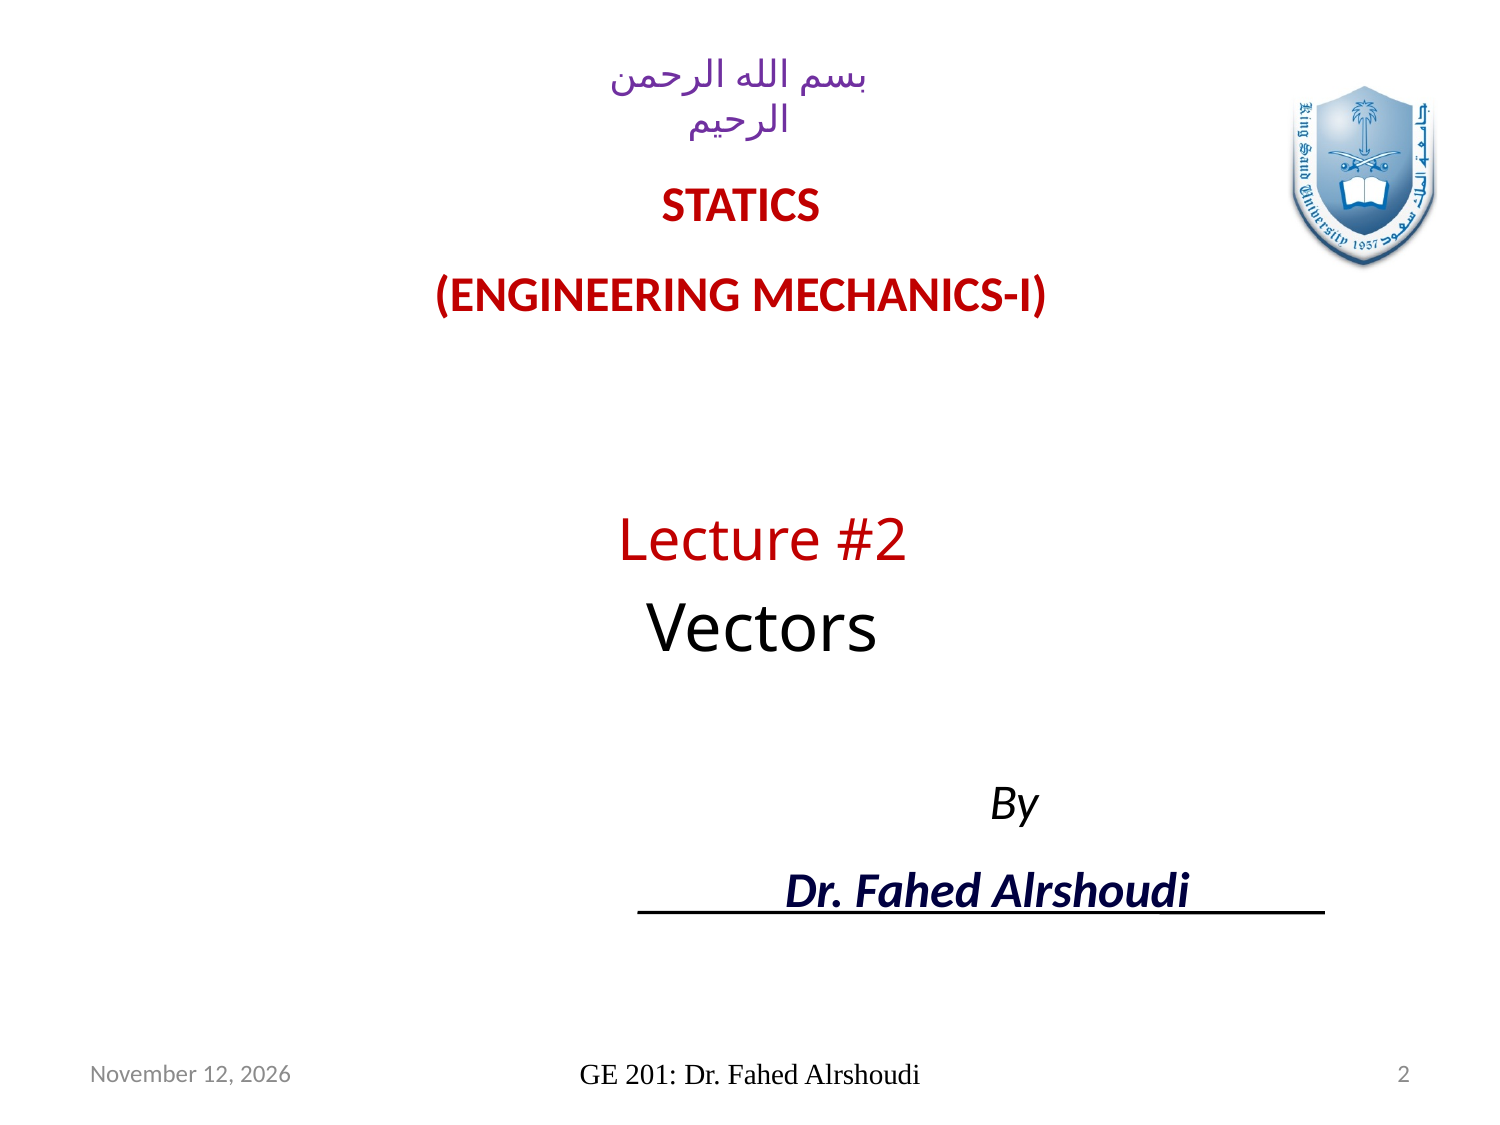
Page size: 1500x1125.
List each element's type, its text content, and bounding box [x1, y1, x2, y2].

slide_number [75, 1042, 425, 1103]
footer GE 201: Dr. Fahed Alrshoudi [512, 1042, 988, 1103]
text_box بسم الله الرحمن الرحيم [561, 42, 917, 148]
text_box Dr. Fahed Alrshoudi [549, 849, 1425, 925]
title STATICS (ENGINEERING MECHANICS-I) [225, 137, 1258, 325]
slide_number 2 [1074, 1042, 1425, 1103]
text_box By [975, 762, 1100, 838]
picture [1287, 74, 1438, 273]
subtitle Lecture #2 Vectors [50, 437, 1475, 675]
